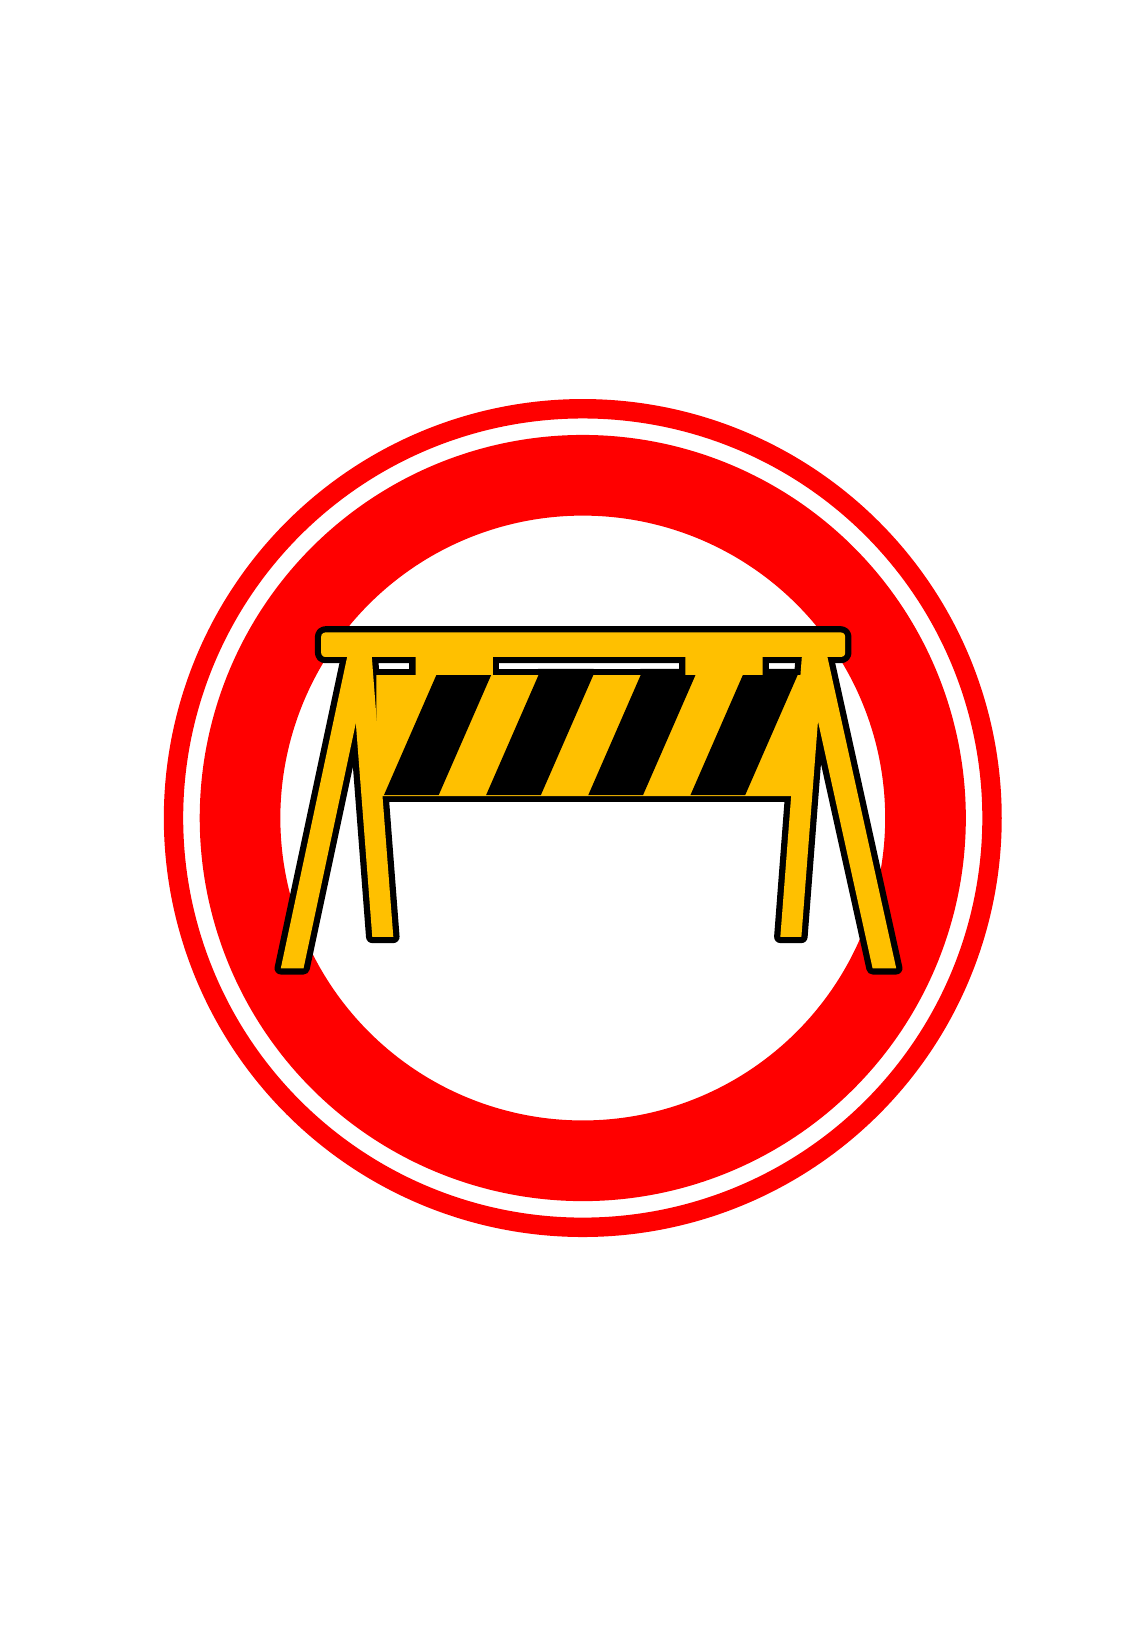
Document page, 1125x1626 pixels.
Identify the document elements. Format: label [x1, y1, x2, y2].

text_box [163, 398, 1002, 1238]
